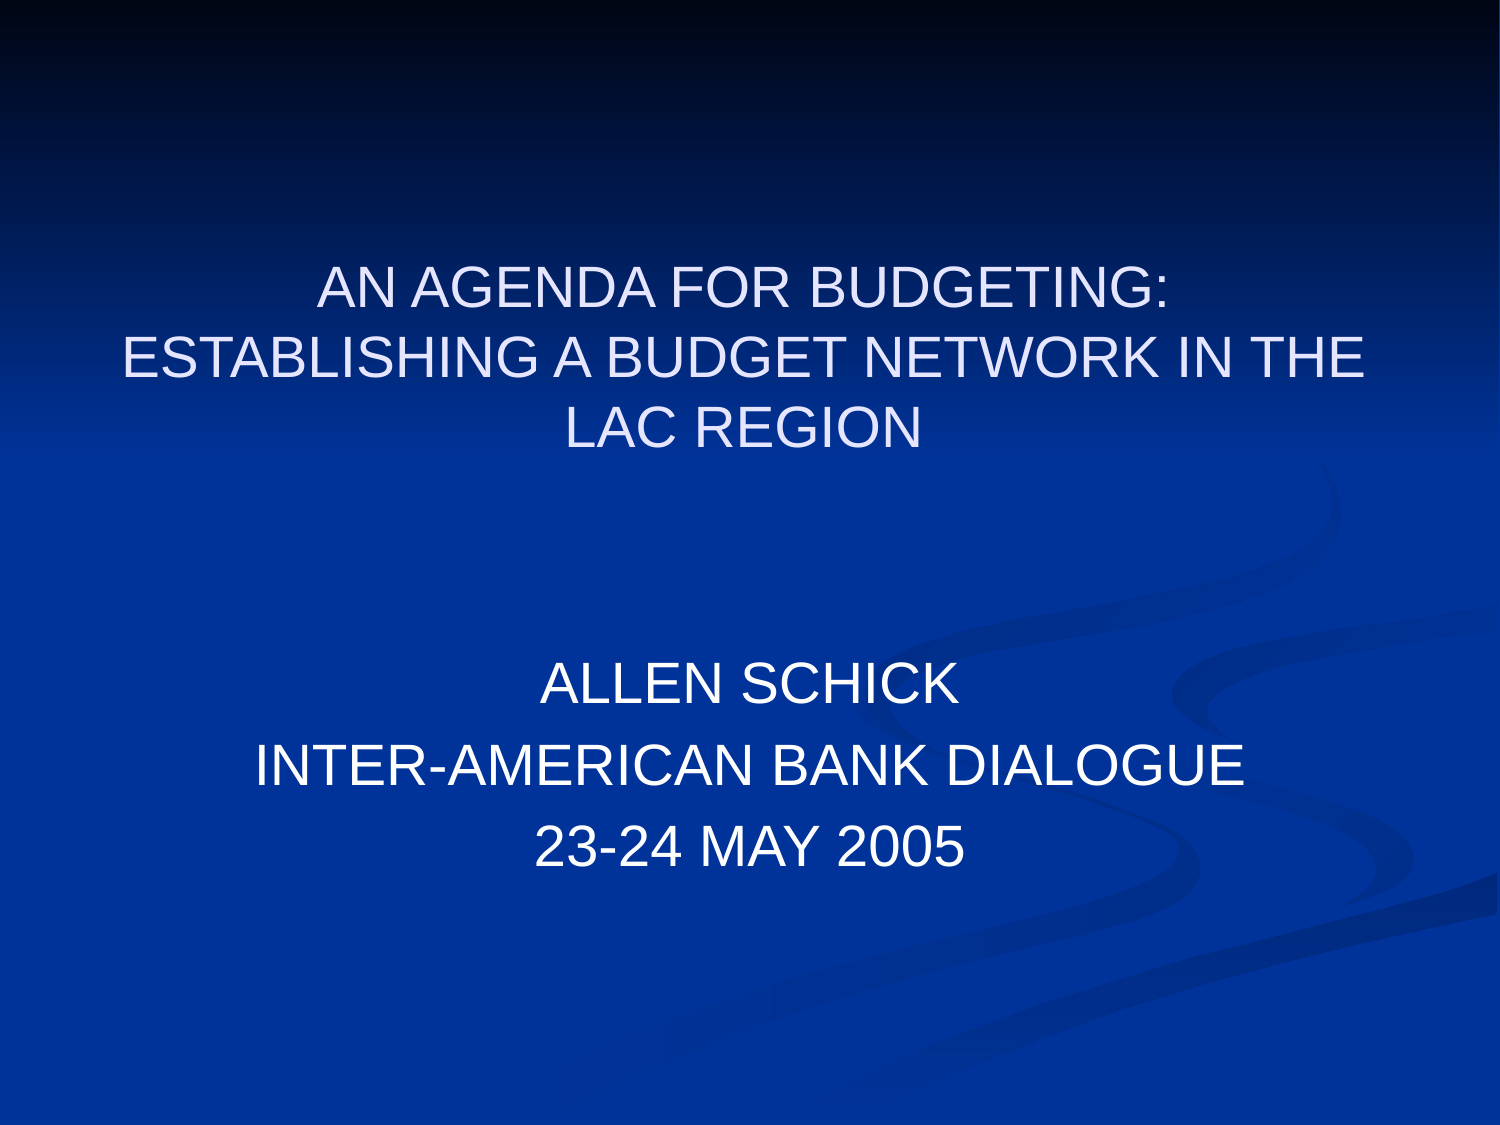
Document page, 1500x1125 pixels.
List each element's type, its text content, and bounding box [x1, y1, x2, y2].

subtitle ALLEN SCHICK INTER-AMERICAN BANK DIALOGUE 23-24 MAY 2005 [224, 637, 1276, 926]
title AN AGENDA FOR BUDGETING: ESTABLISHING A BUDGET NETWORK IN THE LAC REGION [99, 237, 1388, 591]
